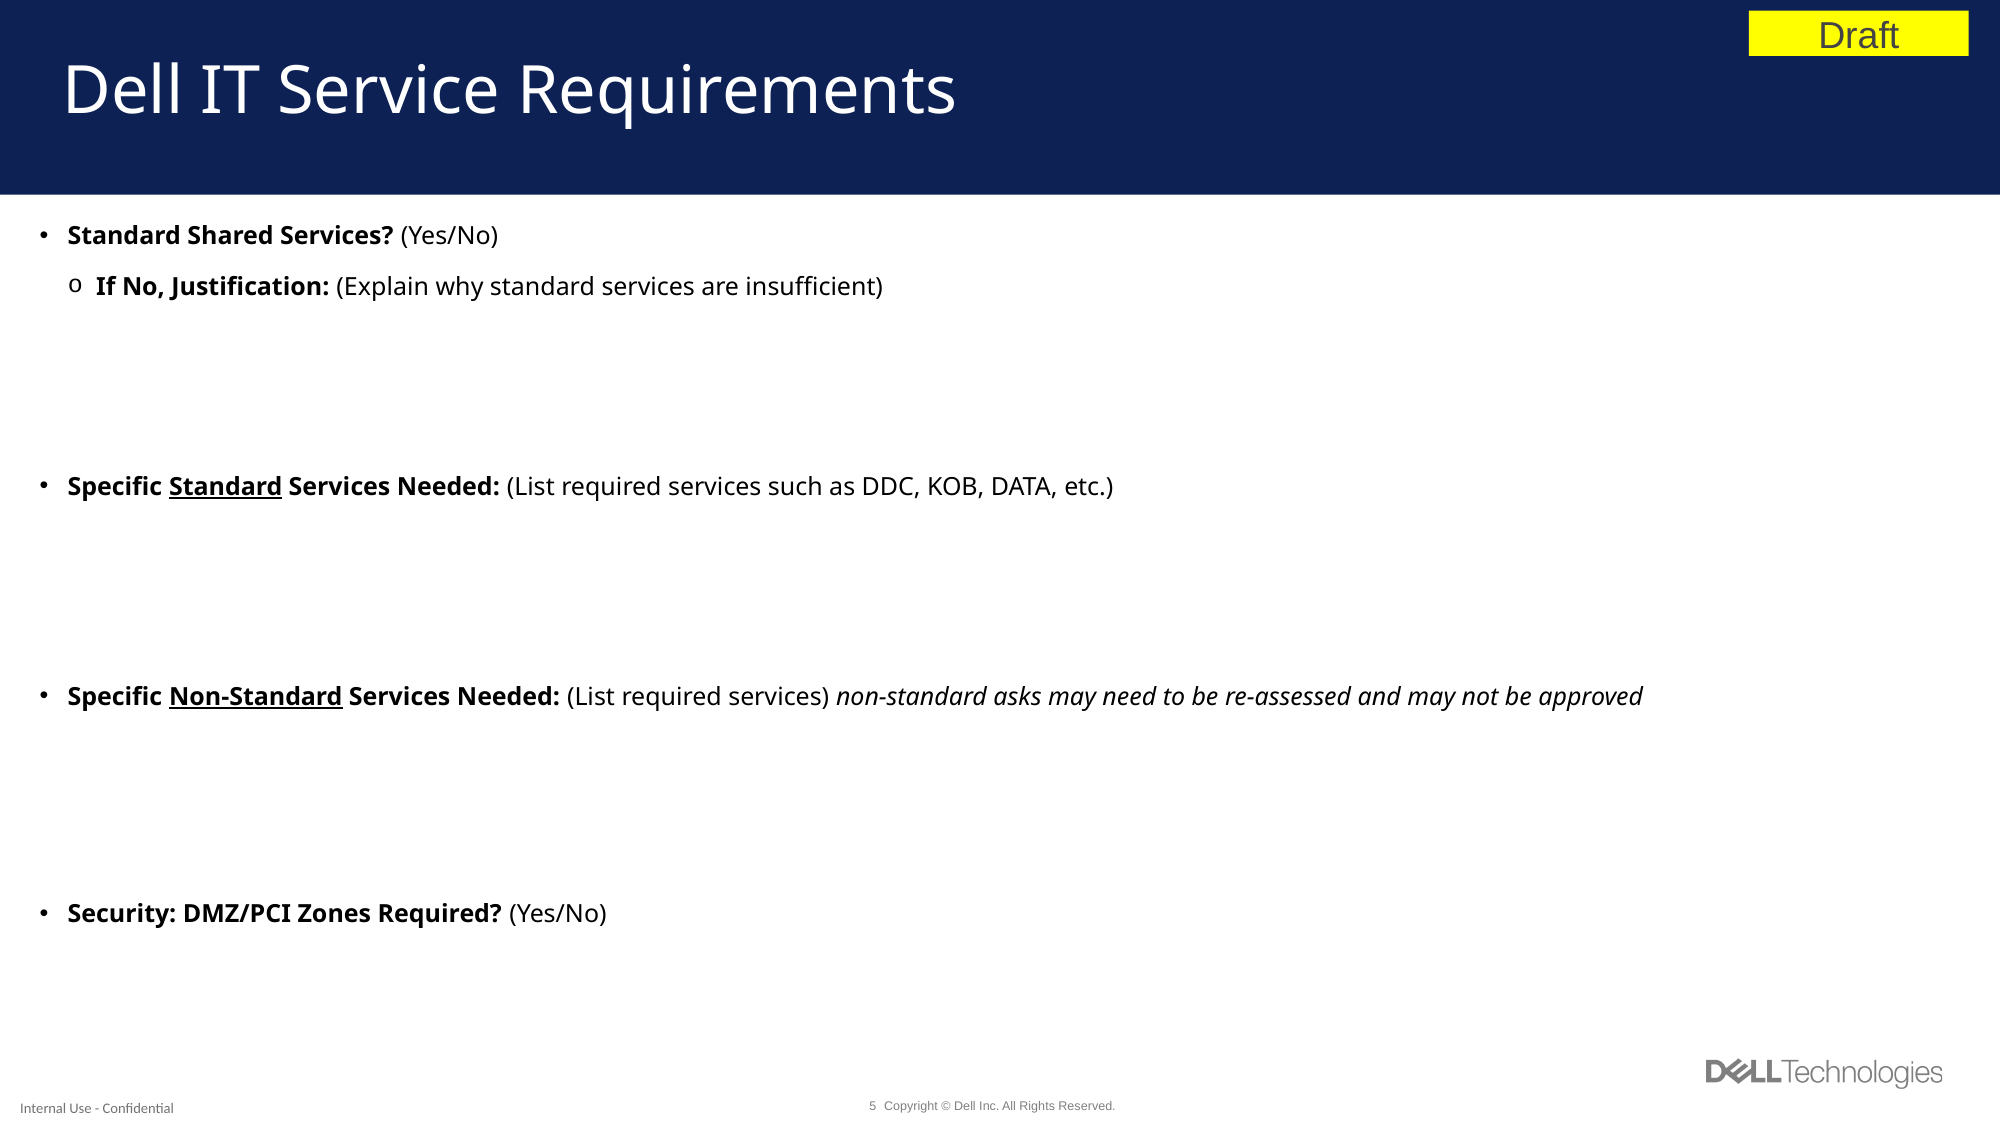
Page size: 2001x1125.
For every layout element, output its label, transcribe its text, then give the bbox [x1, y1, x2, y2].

text_box Draft [1748, 10, 1969, 56]
text_box Standard Shared Services? (Yes/No) If No, Justification: (Explain why standard services are insufficient) Specific Standard Services Needed: (List required services such as DDC, KOB, DATA, etc.) Specific Non-Standard Services Needed: (List required services) non-standard asks may need to be re-assessed and may not be approved Security: DMZ/PCI Zones Required? (Yes/No) [24, 207, 1927, 1038]
title Dell IT Service Requirements [62, 56, 1938, 129]
picture [1706, 1058, 1943, 1089]
text_box [0, 0, 2000, 196]
